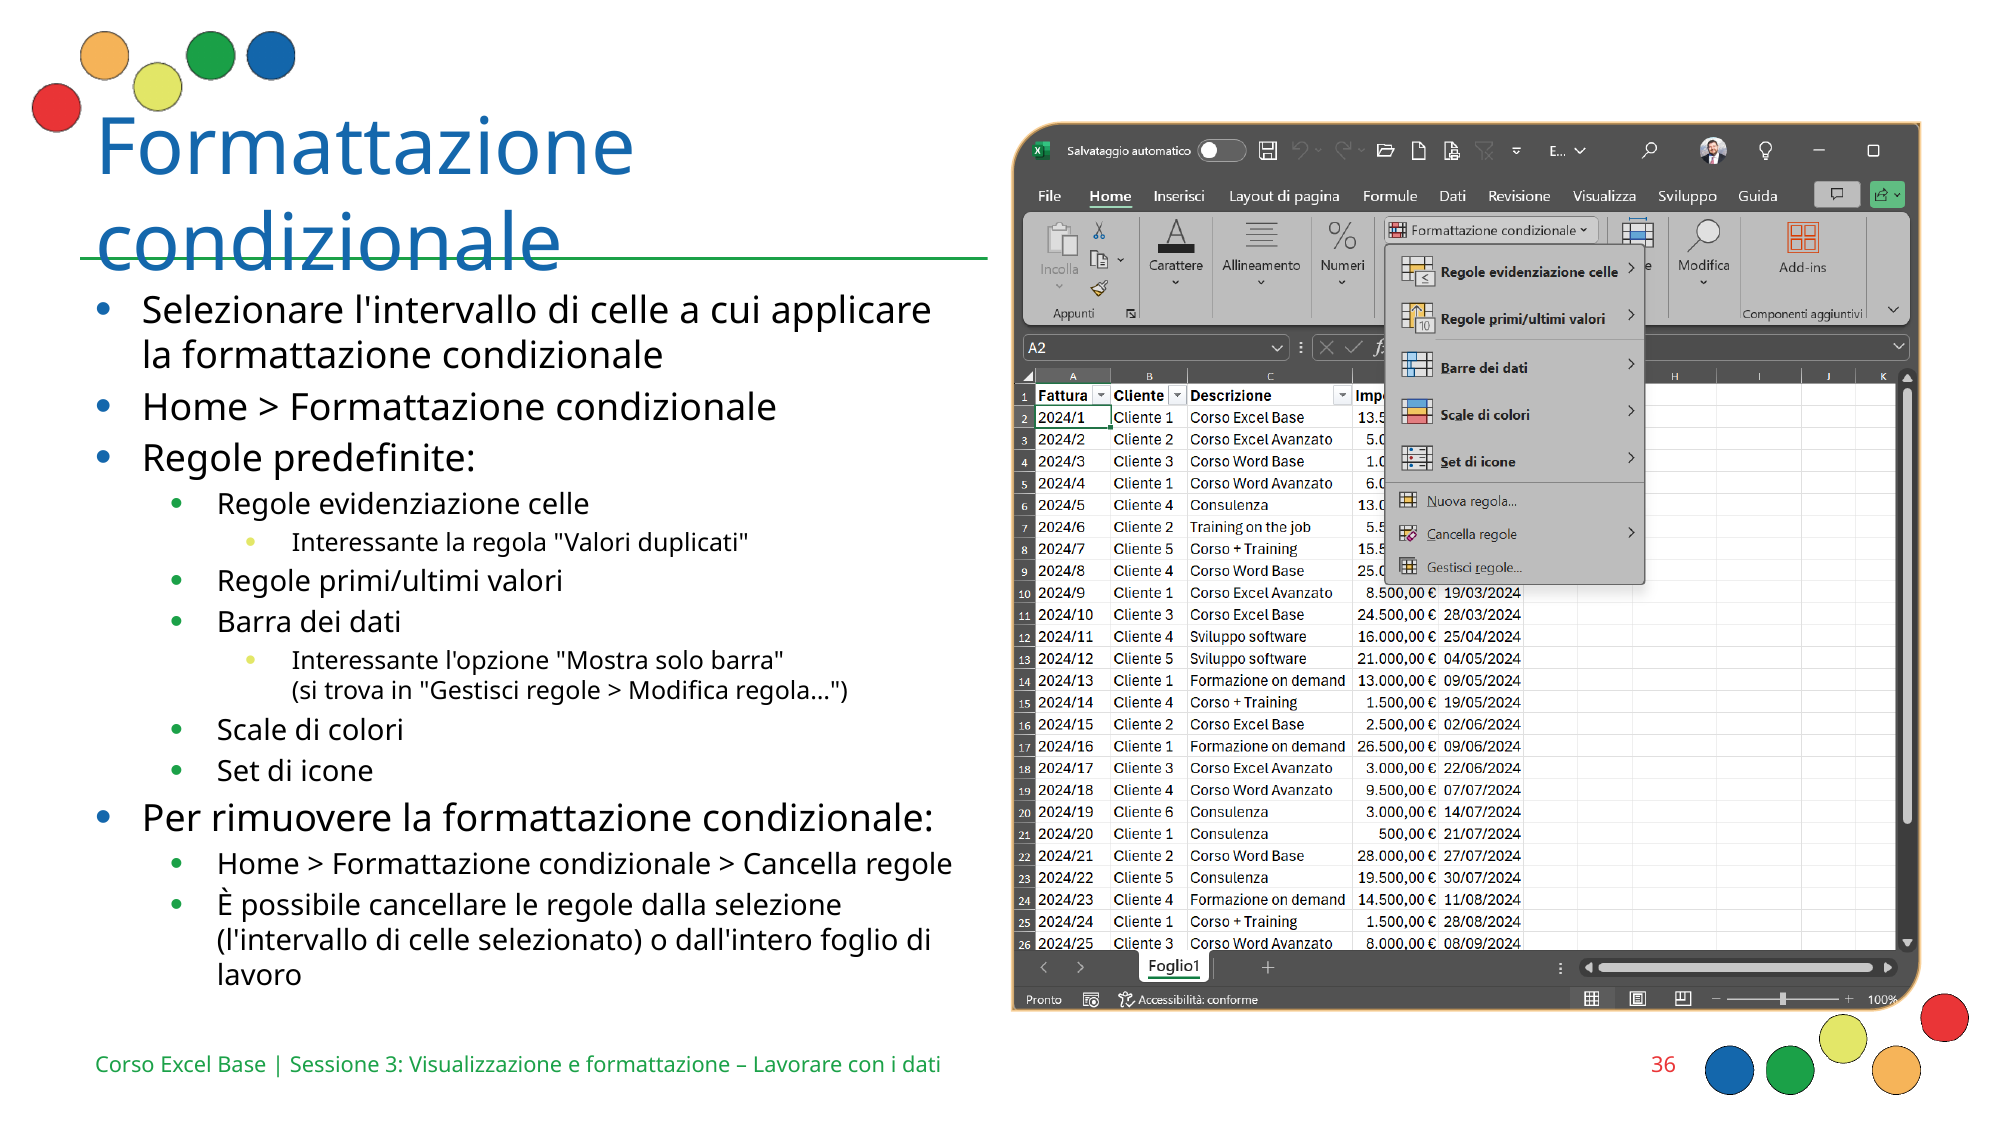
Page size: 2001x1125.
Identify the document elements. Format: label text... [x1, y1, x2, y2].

list Selezionare l'intervallo di celle a cui applicare la formattazione condizionale Home > Formattazione condizionale Regole predefinite: Regole evidenziazione celle Interessante la regola "Valori duplicati" Regole primi/ultimi valori Barra dei dati Interessante l'opzione "Mostra solo barra" (si trova in "Gestisci regole > Modifica regola…") Scale di colori Set di icone Per rimuovere la formattazione condizionale: Home > Formattazione condizionale > Cancella regole È possibile cancellare le regole dalla selezione (l'intervallo di celle selezionato) o dall'intero foglio di lavoro [80, 278, 988, 1011]
slide_number 36 [1583, 1035, 1692, 1096]
title Formattazione condizionale [80, 123, 988, 259]
picture [29, 30, 295, 135]
footer Corso Excel Base | Sessione 3: Visualizzazione e formattazione – Lavorare con i dati [80, 1035, 1571, 1096]
picture [1012, 122, 1971, 1096]
